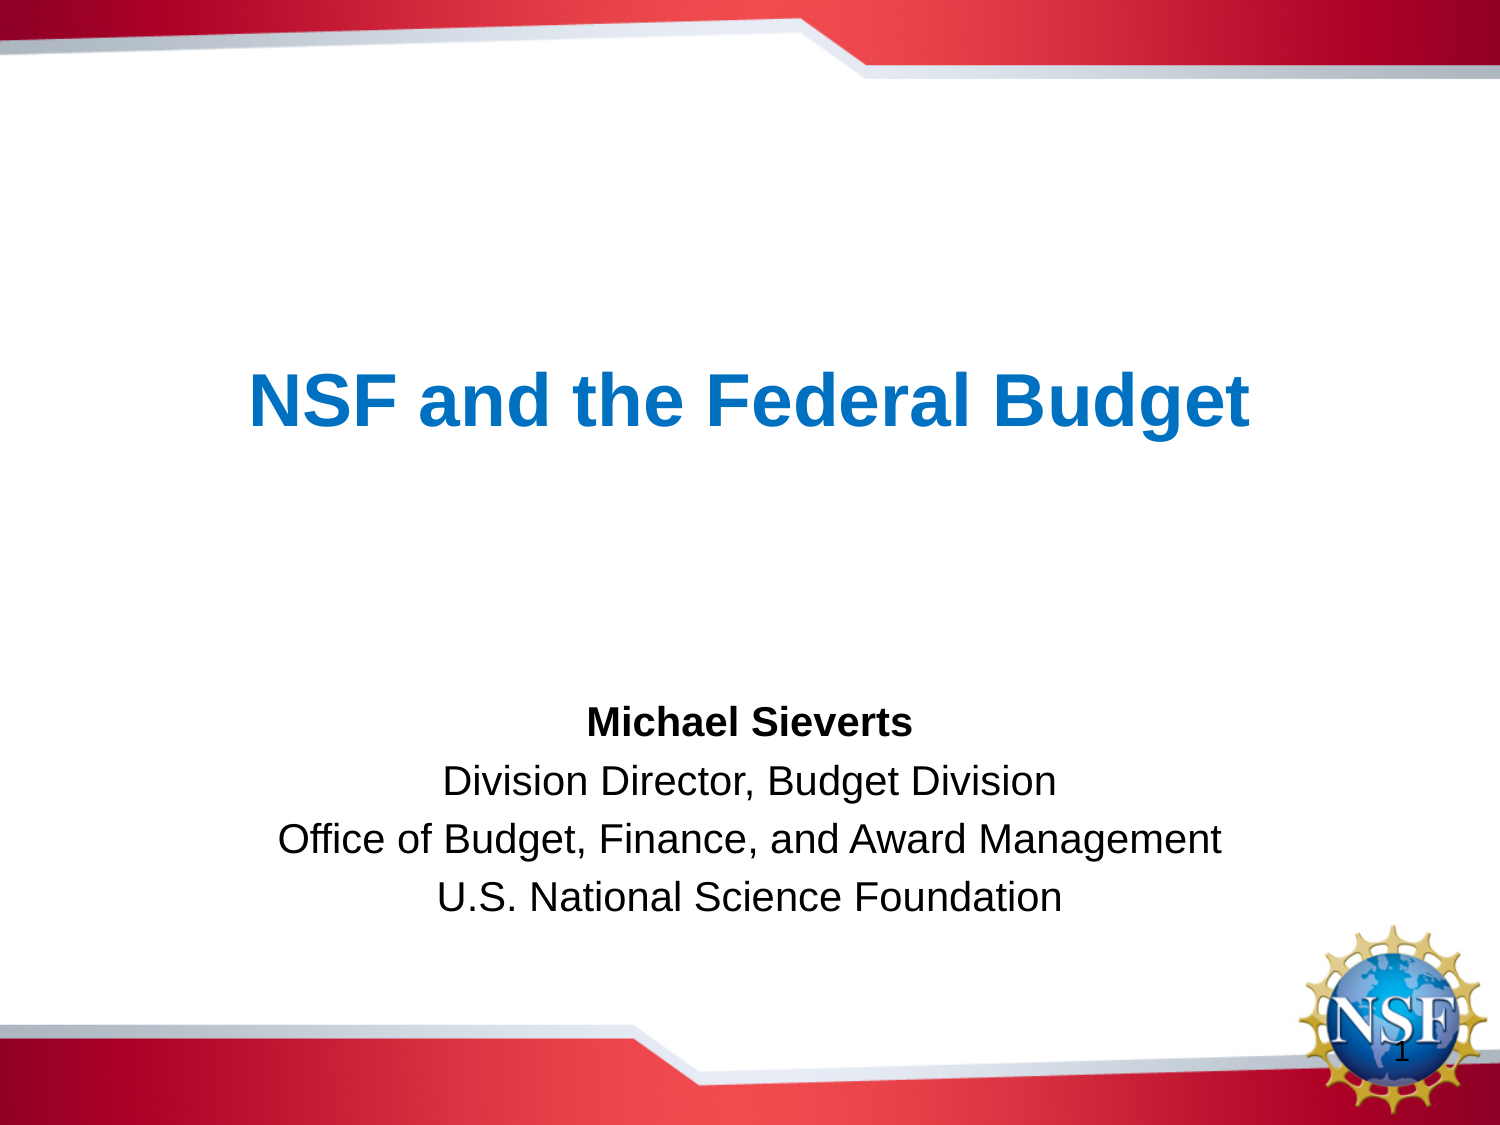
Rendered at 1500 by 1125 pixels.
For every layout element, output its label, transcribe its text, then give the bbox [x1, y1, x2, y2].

picture [0, 0, 1500, 1125]
title NSF and the Federal Budget [112, 262, 1388, 651]
slide_number 1 [1074, 1024, 1426, 1103]
subtitle Michael Sieverts Division Director, Budget Division Office of Budget, Finance, and Award Management U.S. National Science Foundation [224, 687, 1276, 976]
